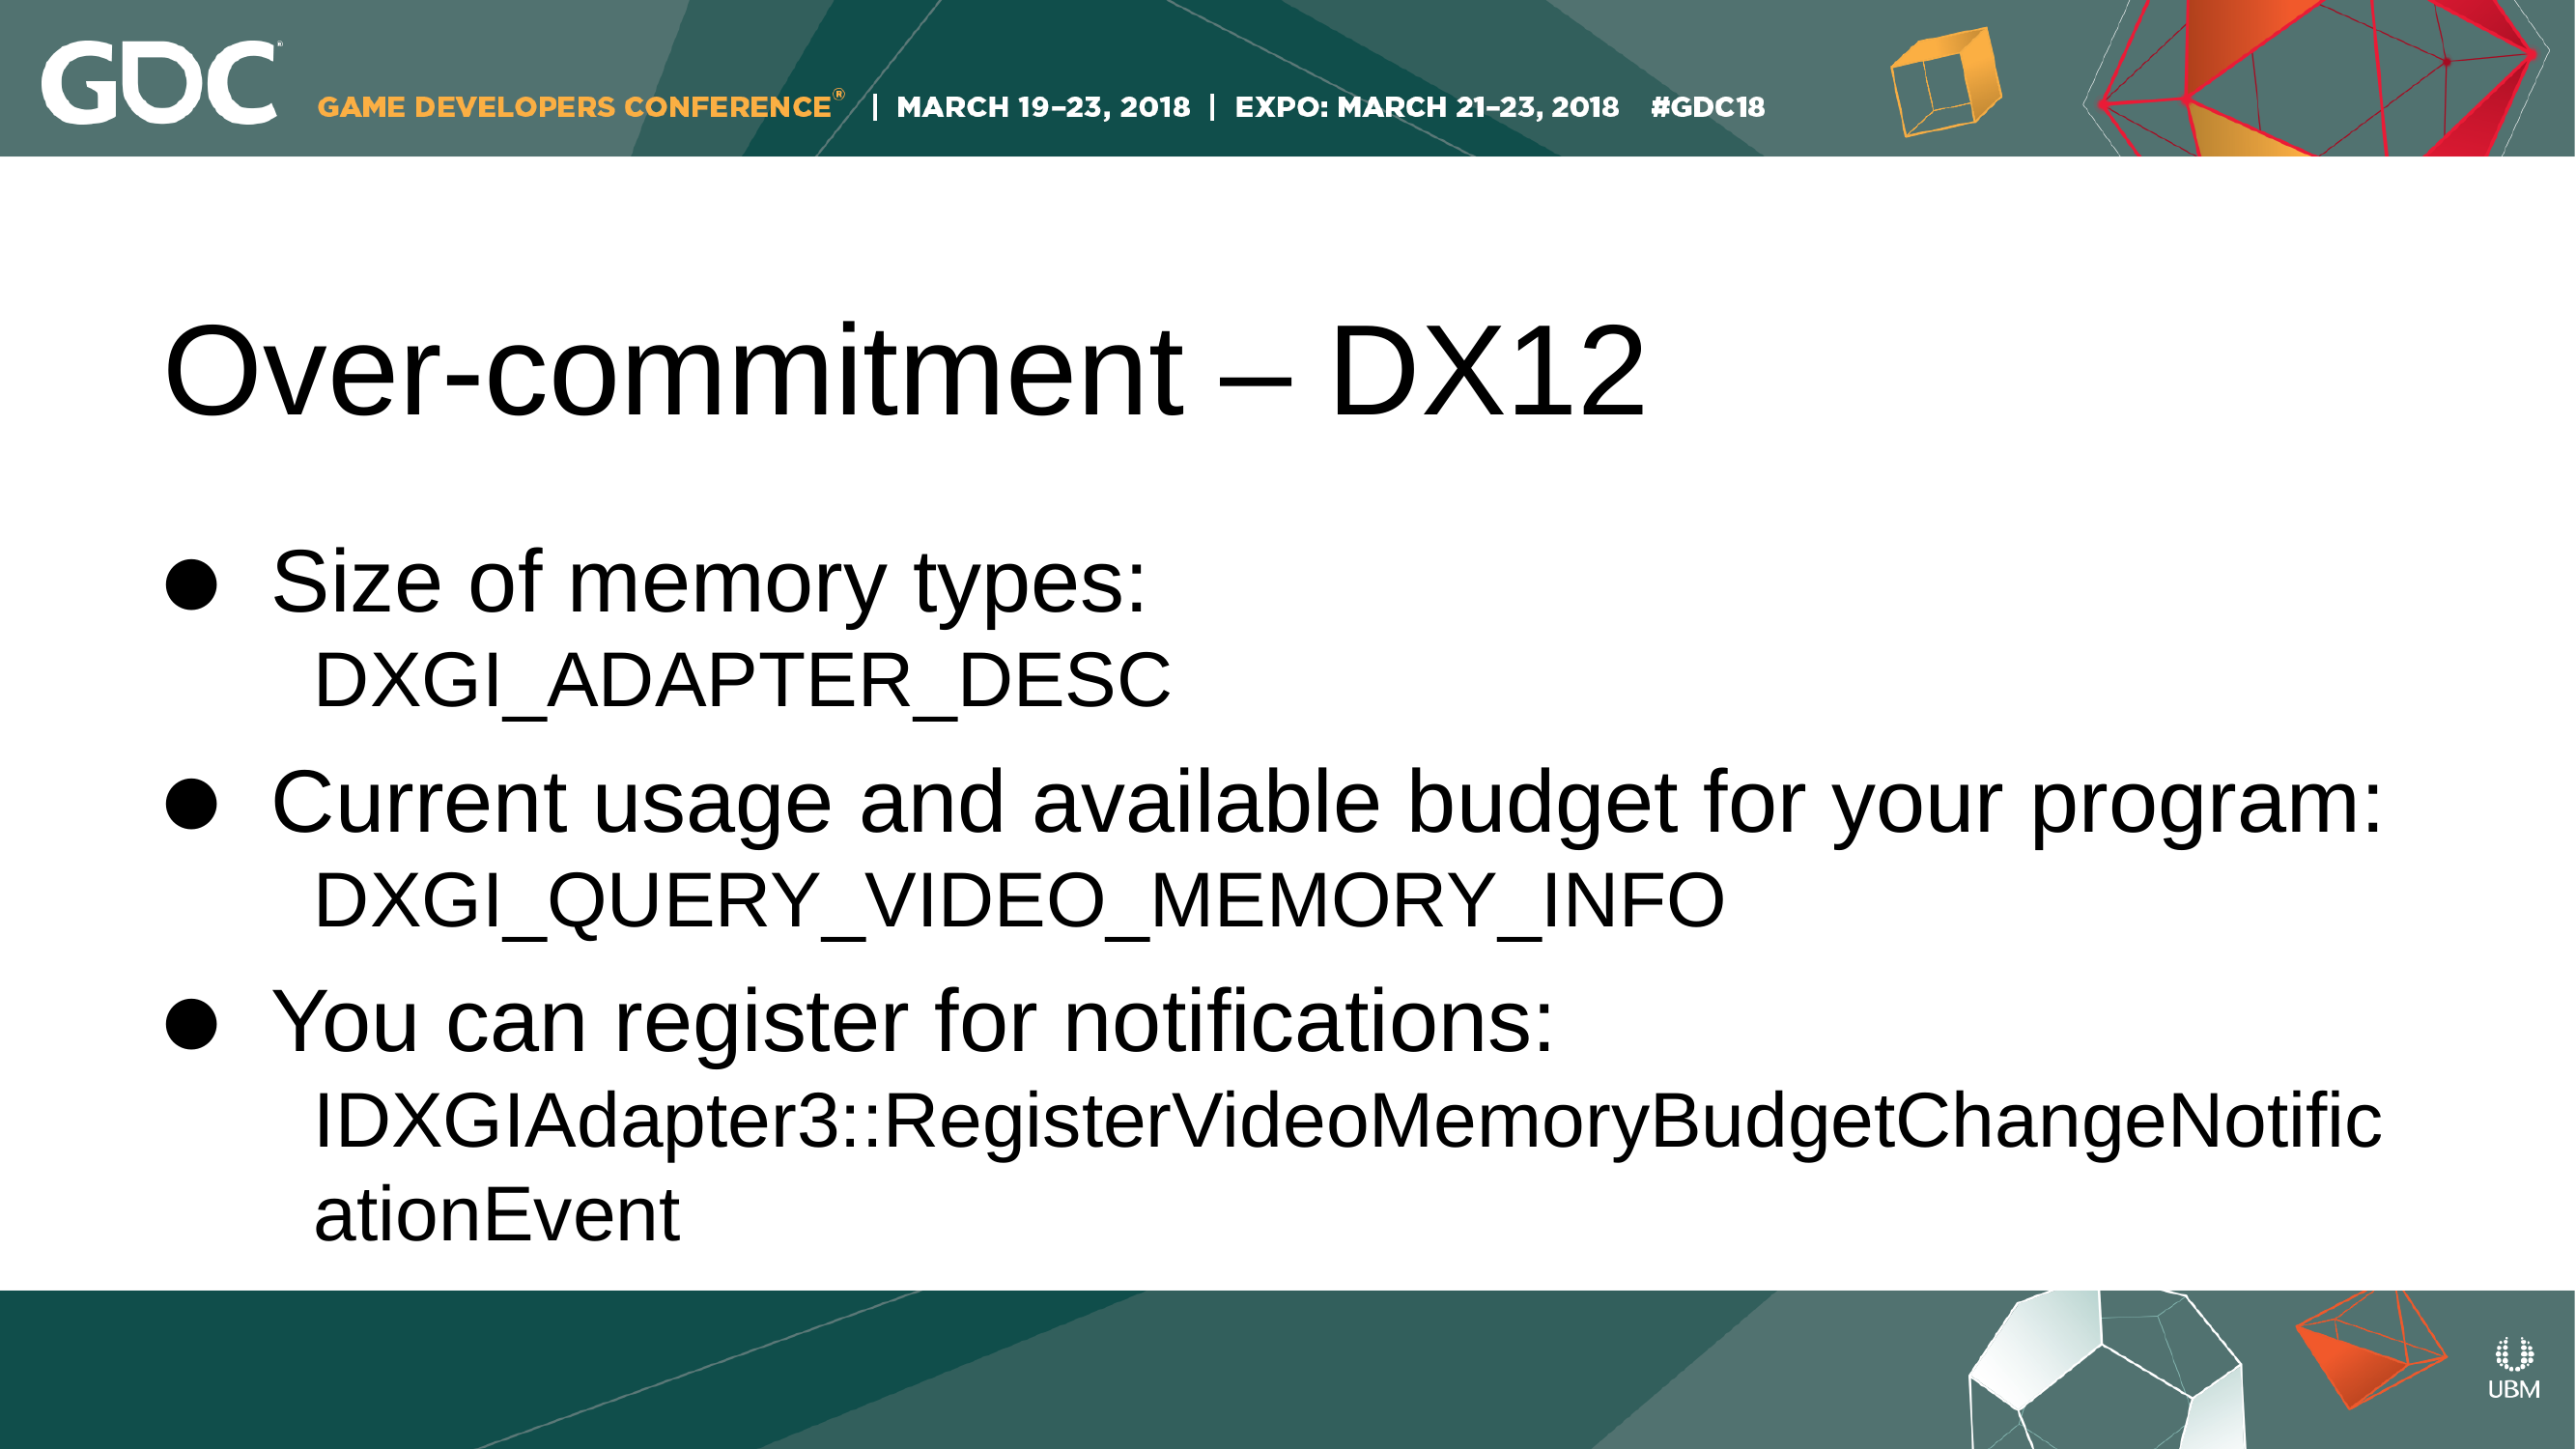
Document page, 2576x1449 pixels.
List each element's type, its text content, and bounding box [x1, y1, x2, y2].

picture [0, 0, 2575, 1449]
title Over-commitment – DX12 [150, 272, 2426, 495]
list Size of memory types: DXGI_ADAPTER_DESC Current usage and available budget for your program: DXGI_QUERY_VIDEO_MEMORY_INFO You can register for notifications: IDXGIAdapter3::RegisterVideoMemoryBudgetChangeNotificationEvent [150, 509, 2426, 1284]
